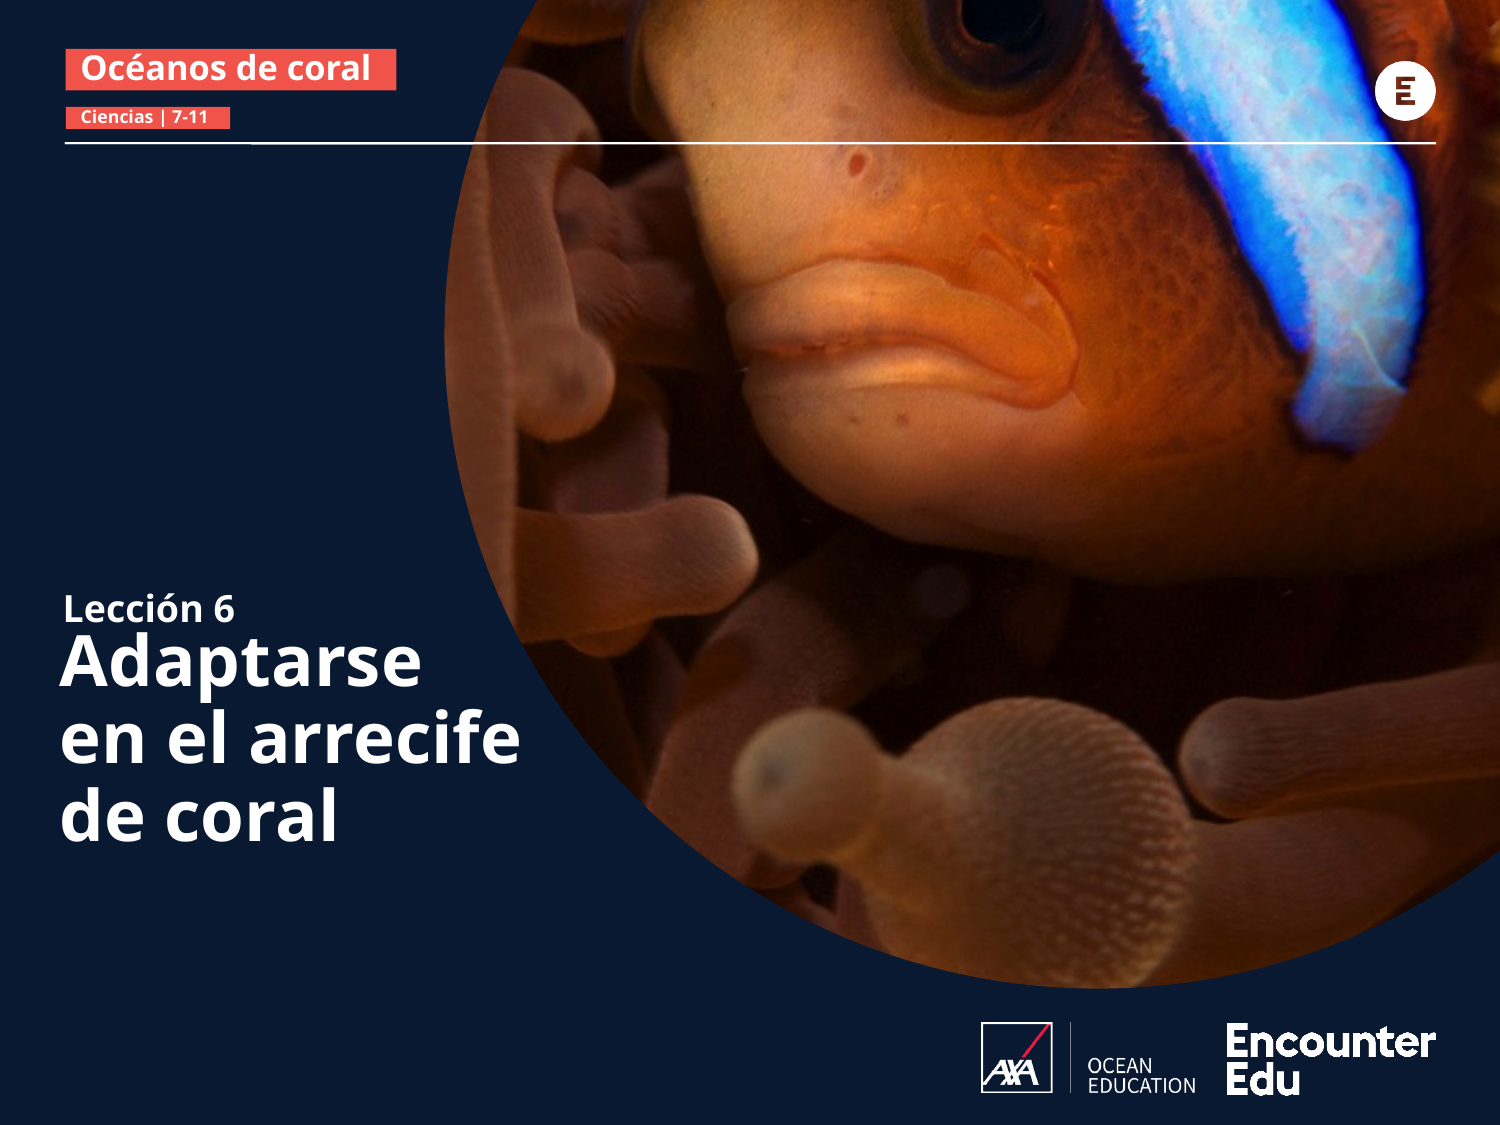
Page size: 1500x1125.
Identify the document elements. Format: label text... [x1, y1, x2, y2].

picture [1373, 58, 1437, 123]
list Ciencias | 7-11 [65, 106, 231, 130]
list Adaptarse en el arrecife de coral [51, 614, 606, 962]
text_box [444, 0, 1500, 989]
list Océanos de coral [65, 48, 398, 92]
picture [981, 1021, 1195, 1093]
list Lección 6 [54, 582, 445, 614]
picture [1222, 1020, 1443, 1097]
